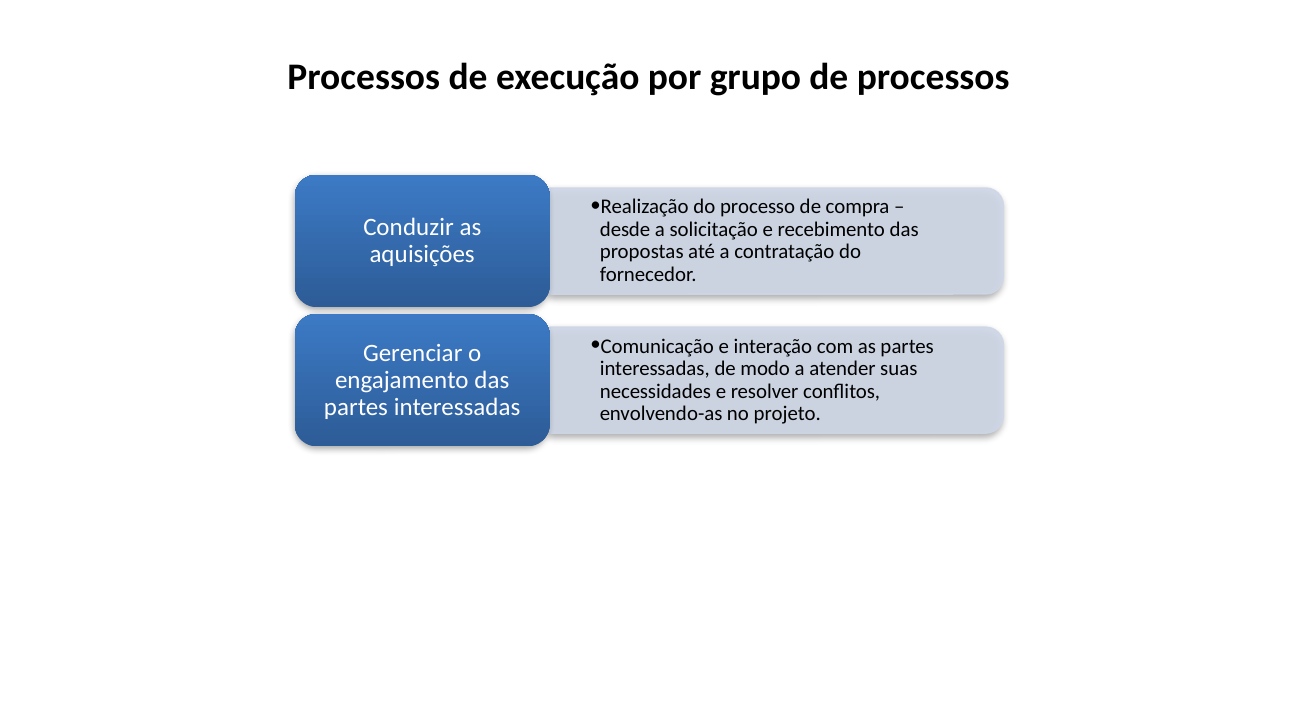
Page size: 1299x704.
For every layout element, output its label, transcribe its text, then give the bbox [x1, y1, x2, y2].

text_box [294, 174, 1004, 447]
text_box Processos de execução por grupo de processos [0, 44, 1299, 106]
